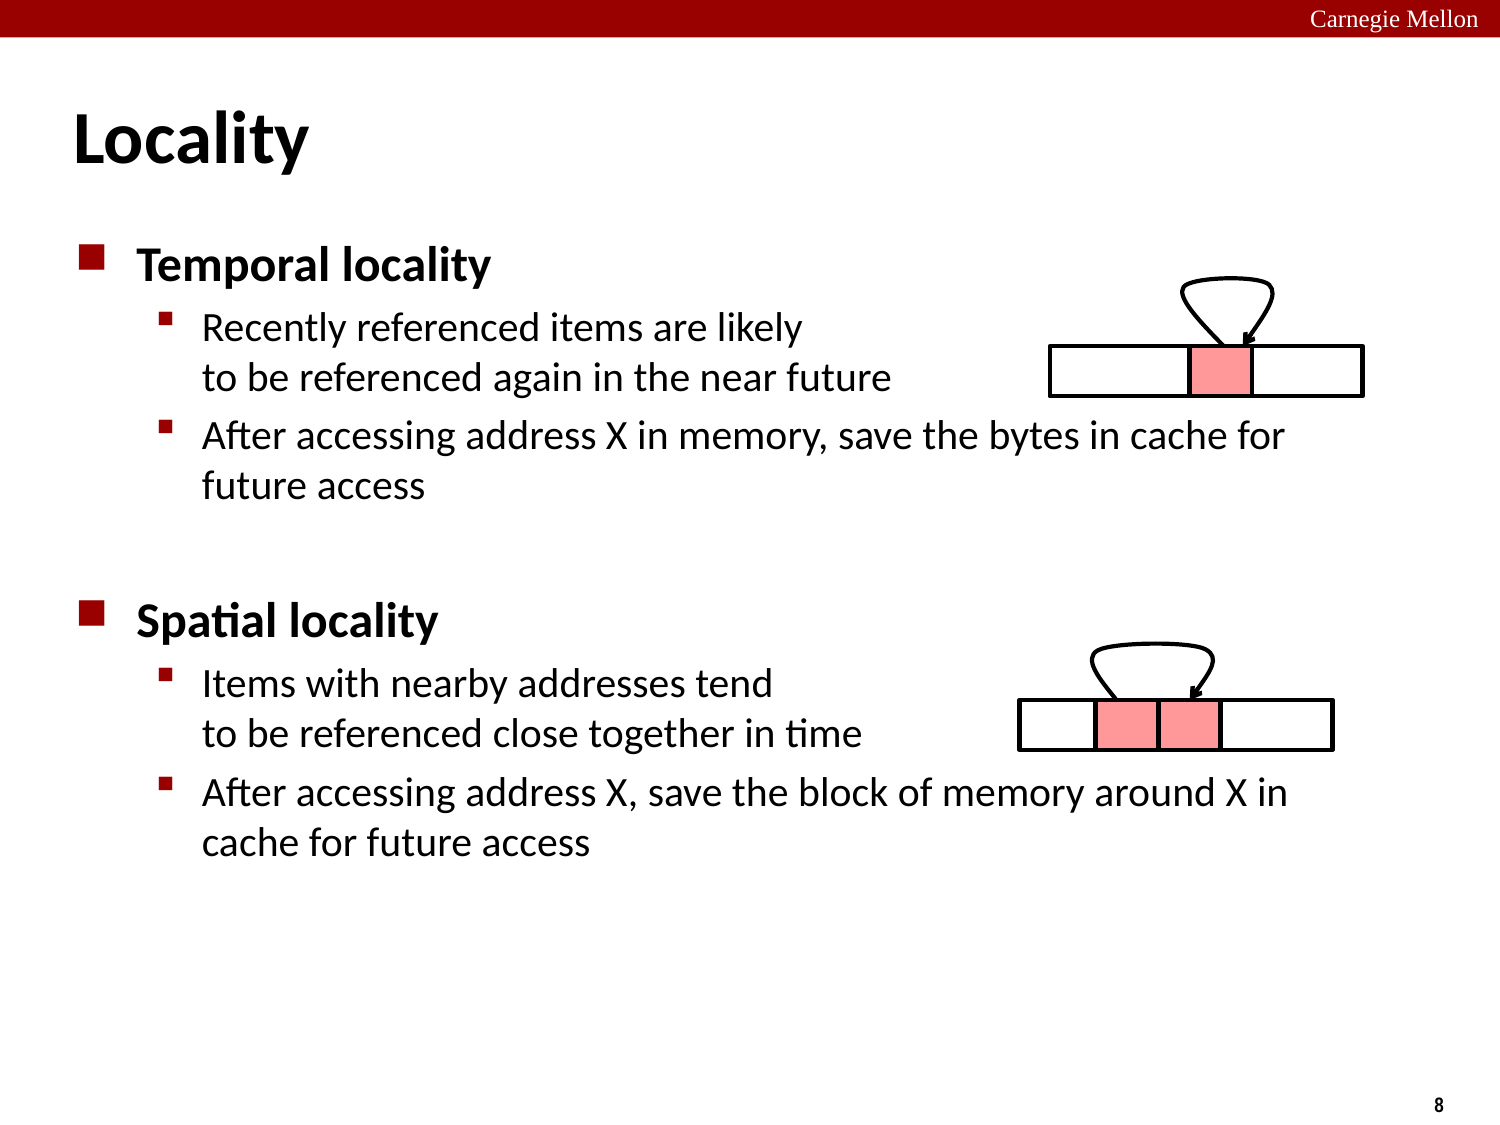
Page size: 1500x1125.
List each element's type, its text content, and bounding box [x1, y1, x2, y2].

text_box [1049, 346, 1189, 397]
text_box [1095, 699, 1158, 750]
text_box [1189, 346, 1252, 397]
text_box [1182, 278, 1273, 347]
text_box [1091, 643, 1214, 701]
title Locality [58, 71, 1305, 197]
text_box [1221, 699, 1333, 750]
text_box [1252, 346, 1363, 397]
text_box [1158, 699, 1221, 750]
list Temporal locality Recently referenced items are likely to be referenced again in the near future After accessing address X in memory, save the bytes in cache for future access Spatial locality Items with nearby addresses tend to be referenced close together in time After accessing address X, save the block of memory around X in cache for future access [64, 223, 1361, 1040]
text_box [1019, 699, 1095, 750]
